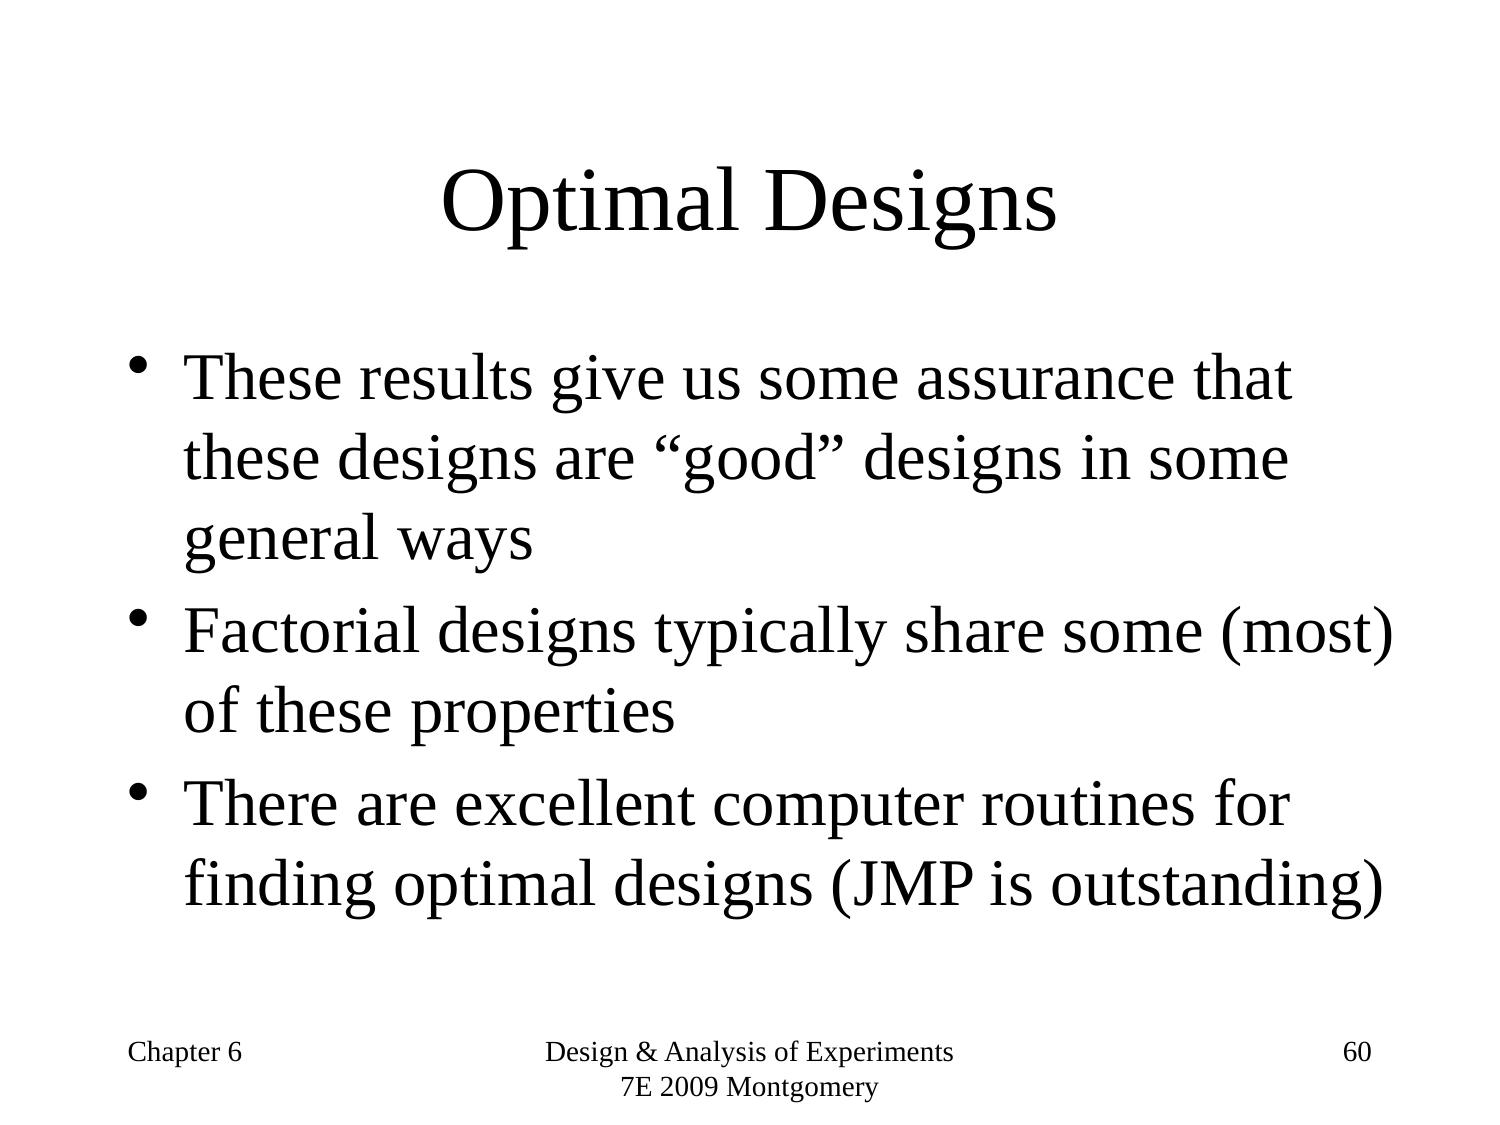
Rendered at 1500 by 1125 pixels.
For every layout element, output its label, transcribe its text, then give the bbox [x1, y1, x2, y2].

list These results give us some assurance that these designs are “good” designs in some general ways Factorial designs typically share some (most) of these properties There are excellent computer routines for finding optimal designs (JMP is outstanding) [112, 324, 1438, 1001]
slide_number 60 [1074, 1024, 1388, 1101]
slide_number Chapter 6 [112, 1024, 426, 1101]
title Optimal Designs [112, 99, 1388, 288]
footer Design & Analysis of Experiments 7E 2009 Montgomery [512, 1024, 988, 1101]
